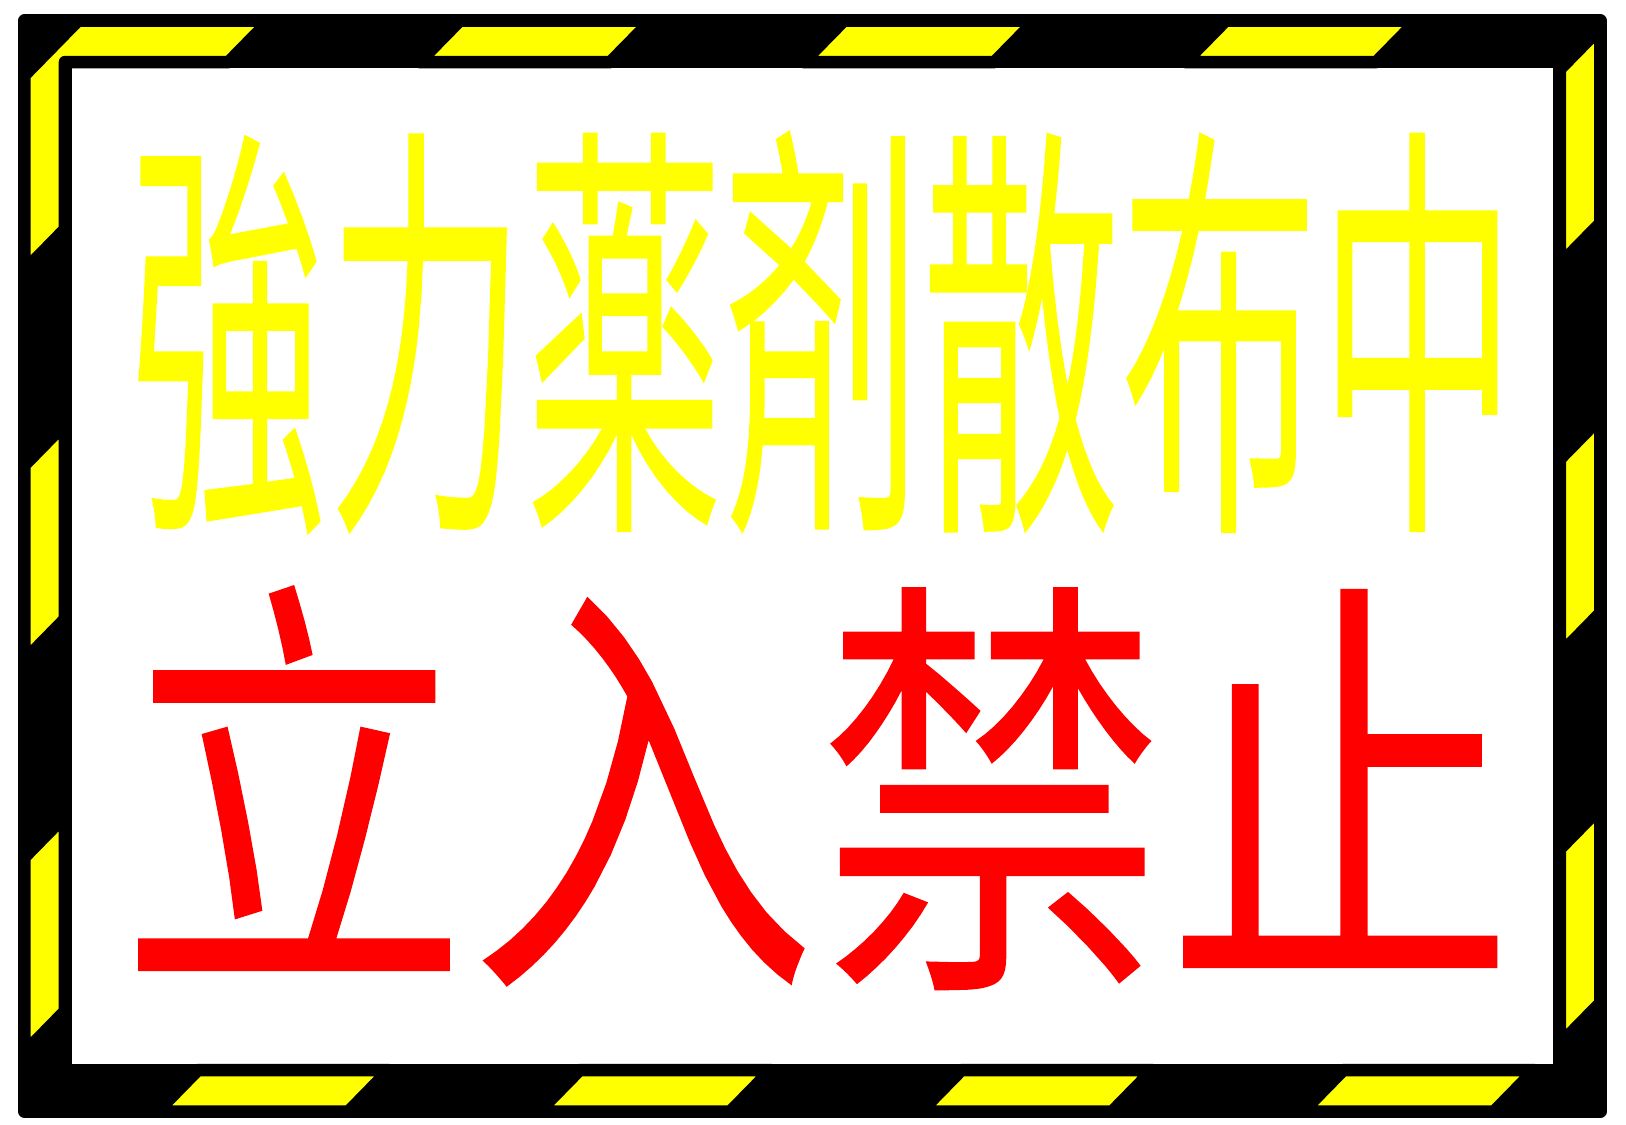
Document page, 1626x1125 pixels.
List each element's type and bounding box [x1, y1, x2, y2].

text_box [24, 20, 1601, 1112]
